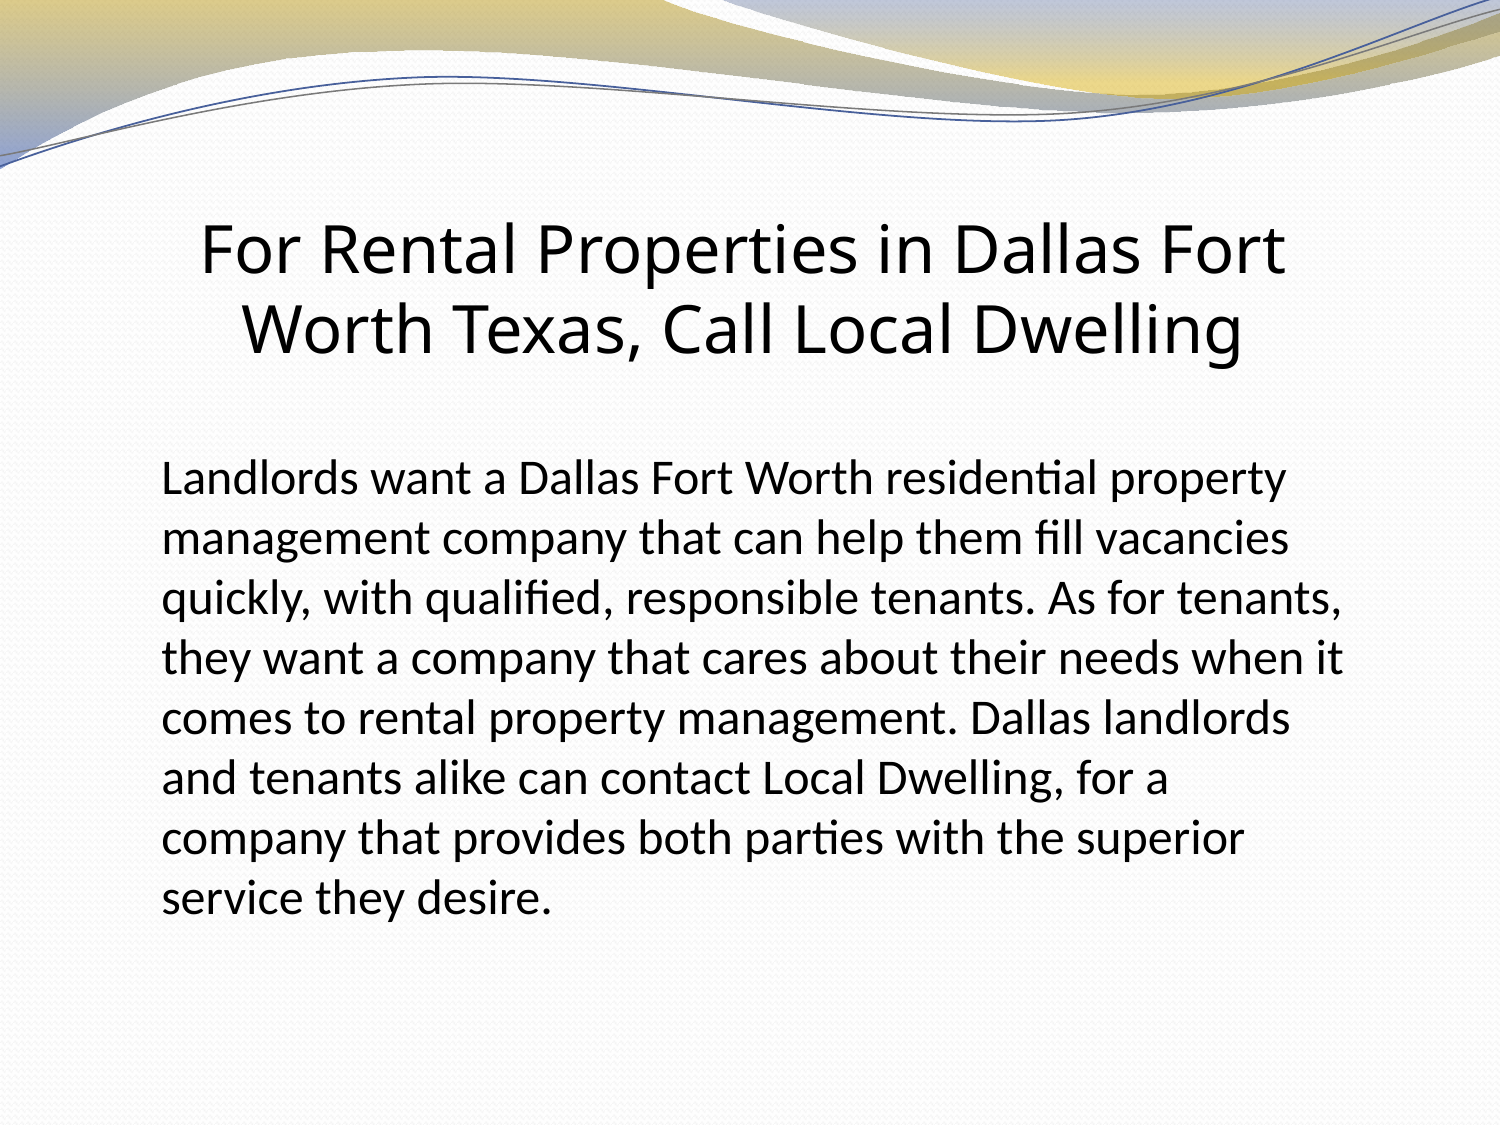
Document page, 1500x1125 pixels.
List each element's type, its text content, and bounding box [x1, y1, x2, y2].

text_box For Rental Properties in Dallas Fort Worth Texas, Call Local Dwelling [137, 199, 1350, 375]
text_box Landlords want a Dallas Fort Worth residential property management company that can help them fill vacancies quickly, with qualified, responsible tenants. As for tenants, they want a company that cares about their needs when it comes to rental property management. Dallas landlords and tenants alike can contact Local Dwelling, for a company that provides both parties with the superior service they desire. [146, 437, 1363, 933]
